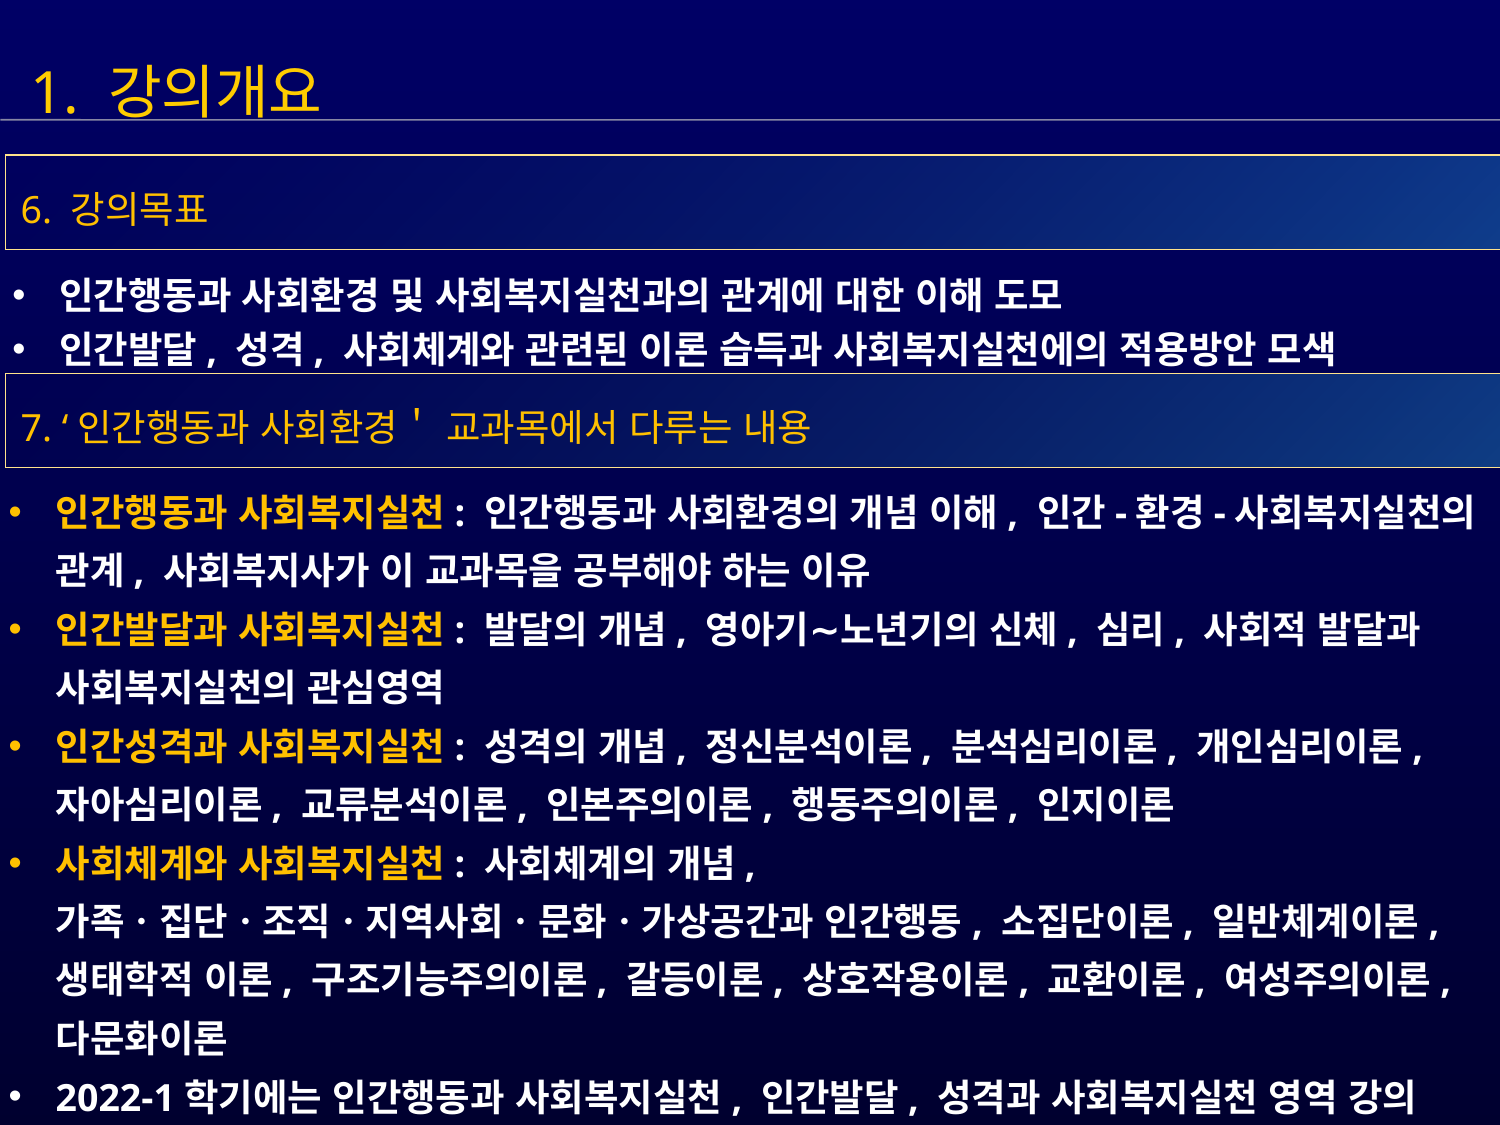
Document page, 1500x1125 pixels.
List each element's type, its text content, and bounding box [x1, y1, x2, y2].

text_box 1. 강의개요 [15, 48, 338, 133]
text_box 인간행동과 사회환경 및 사회복지실천과의 관계에 대한 이해 도모 인간발달, 성격, 사회체계와 관련된 이론 습득과 사회복지실천에의 적용방안 모색 [0, 255, 1498, 377]
text_box 인간행동과 사회복지실천: 인간행동과 사회환경의 개념 이해, 인간-환경-사회복지실천의 관계, 사회복지사가 이 교과목을 공부해야 하는 이유 인간발달과 사회복지실천: 발달의 개념, 영아기∼노년기의 신체, 심리, 사회적 발달과 사회복지실천의 관심영역 인간성격과 사회복지실천: 성격의 개념, 정신분석이론, 분석심리이론, 개인심리이론, 자아심리이론, 교류분석이론, 인본주의이론, 행동주의이론, 인지이론 사회체계와 사회복지실천: 사회체계의 개념, 가족ㆍ집단ㆍ조직ㆍ지역사회ㆍ문화ㆍ가상공간과 인간행동, 소집단이론, 일반체계이론, 생태학적 이론, 구조기능주의이론, 갈등이론, 상호작용이론, 교환이론, 여성주의이론, 다문화이론 2022-1학기에는 인간행동과 사회복지실천, 인간발달, 성격과 사회복지실천 영역 강의 2022-2학기에 ‘상담이론＇이라는 교과목으로 성격이론과 사회체계 관련이론 강의 [0, 469, 1494, 1125]
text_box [5, 373, 1500, 469]
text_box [5, 154, 1500, 250]
